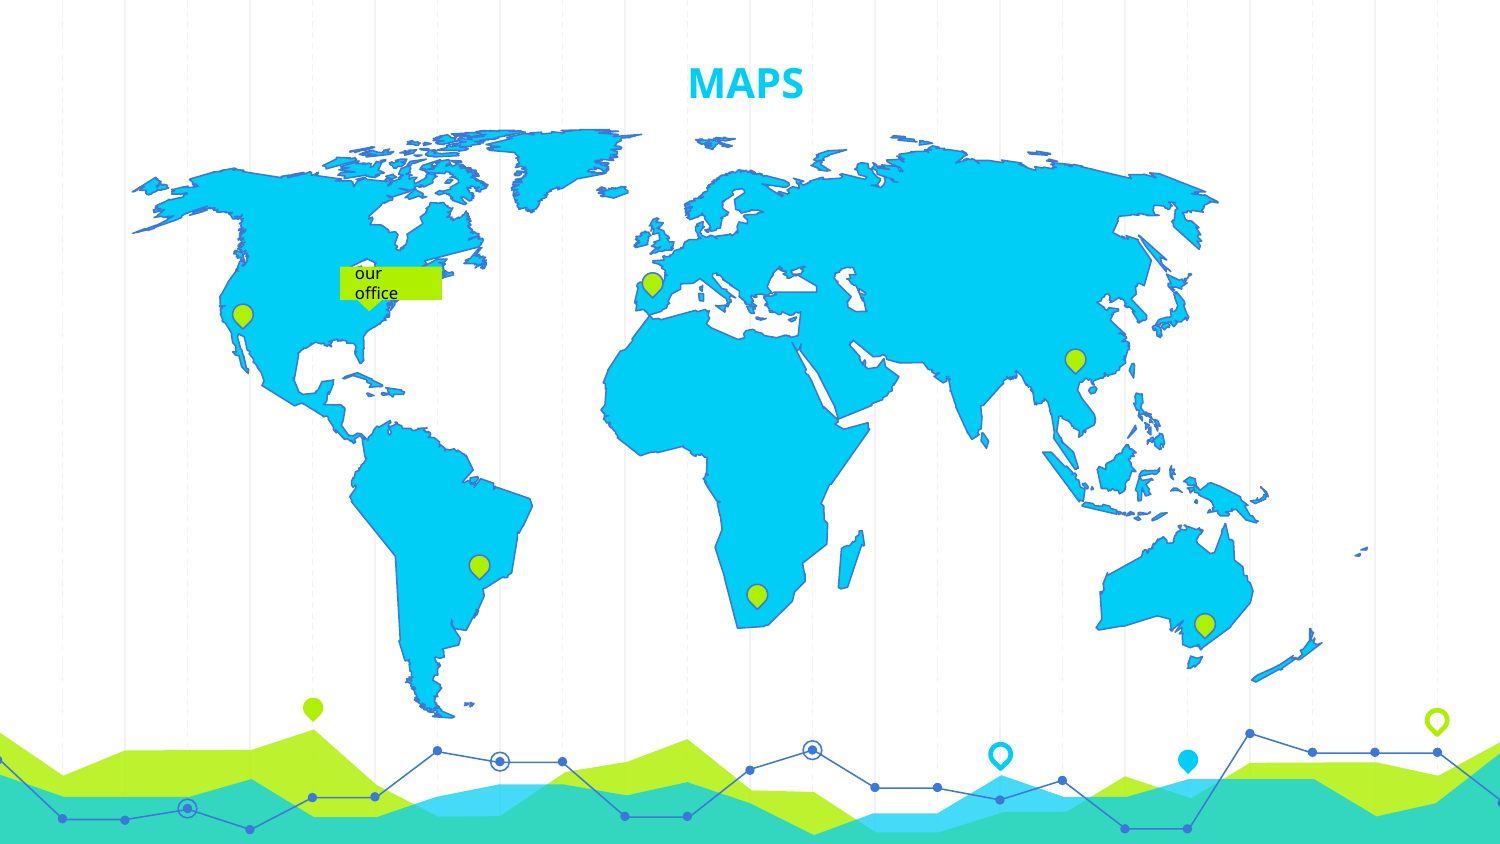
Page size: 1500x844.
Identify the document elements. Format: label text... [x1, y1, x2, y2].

text_box [469, 554, 490, 580]
text_box [1250, 486, 1269, 504]
text_box [890, 135, 918, 142]
text_box [642, 272, 664, 298]
text_box [232, 304, 254, 330]
text_box [419, 129, 642, 213]
text_box [1096, 523, 1254, 650]
text_box [746, 584, 768, 610]
text_box [399, 149, 417, 156]
text_box [600, 145, 1219, 629]
text_box [406, 140, 421, 146]
text_box [1187, 656, 1203, 669]
text_box our office [340, 266, 442, 312]
text_box [919, 140, 933, 146]
text_box [1251, 628, 1322, 683]
text_box [1183, 477, 1259, 523]
title MAPS [171, 4, 1320, 122]
text_box [1065, 349, 1086, 375]
text_box [1194, 613, 1216, 639]
text_box [132, 157, 533, 718]
text_box [695, 137, 736, 150]
text_box [349, 146, 394, 157]
